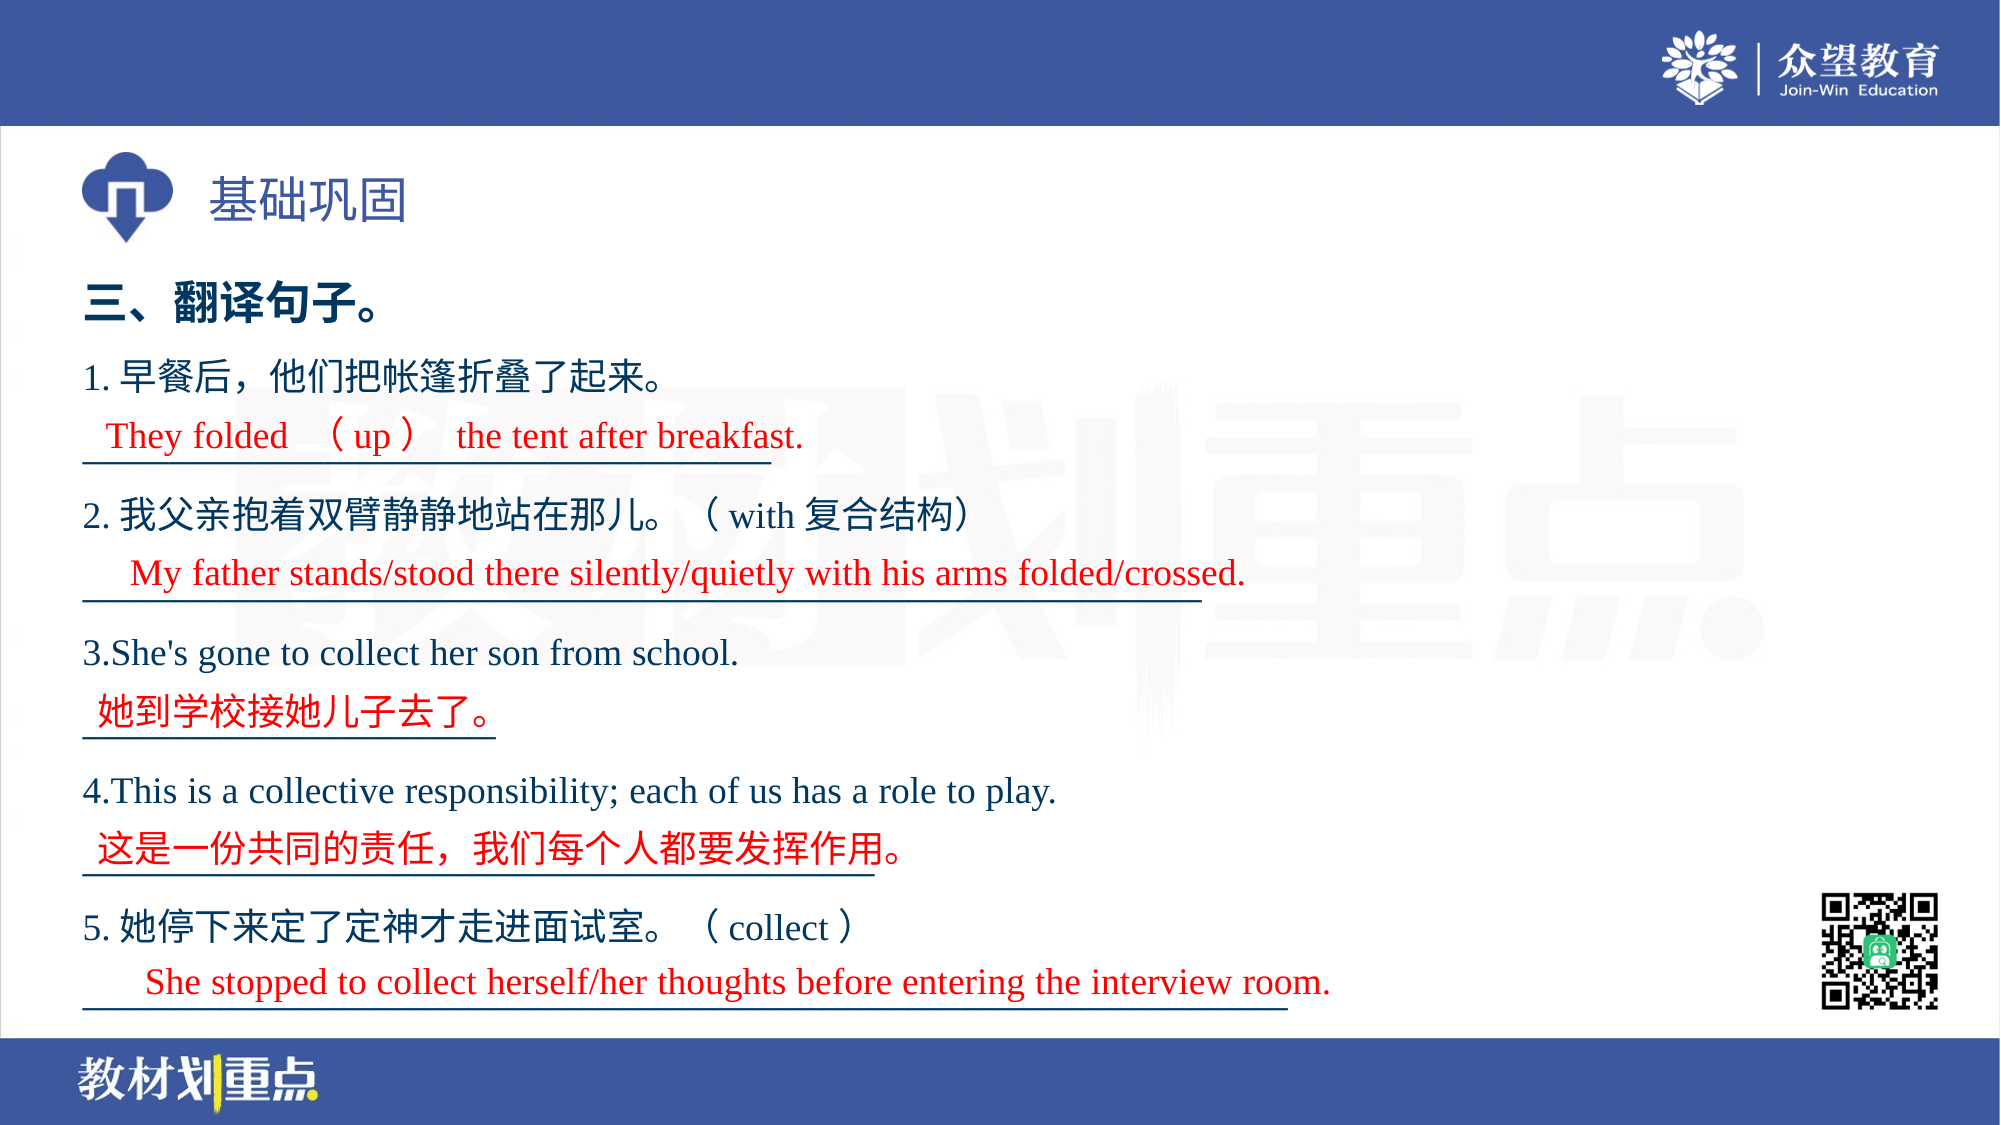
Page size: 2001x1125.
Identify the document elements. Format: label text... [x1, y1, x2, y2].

text_box My father stands/stood there silently/quietly with his arms folded/crossed. [81, 528, 1296, 587]
text_box 这是一份共同的责任，我们每个人都要发挥作用。 [83, 805, 936, 864]
text_box 她到学校接她儿子去了。 [83, 668, 524, 727]
picture [0, 0, 2000, 1125]
text_box 三、翻译句子。 [82, 247, 1817, 329]
text_box They folded （up） the tent after breakfast. [83, 391, 827, 449]
text_box She stopped to collect herself/her thoughts before entering the interview room. [87, 937, 1389, 996]
text_box 1.早餐后，他们把帐篷折叠了起来。 ________________________________________ 2.我父亲抱着双臂静静地站在那儿。（with复合结构） _________________________________________________________________ 3.She's gone to collect her son from school. ________________________ 4.This is a collective responsibility; each of us has a role to play. ______________________________________________ 5.她停下来定了定神才走进面试室。（collect） ______________________________________________________________________ [82, 329, 1817, 1006]
